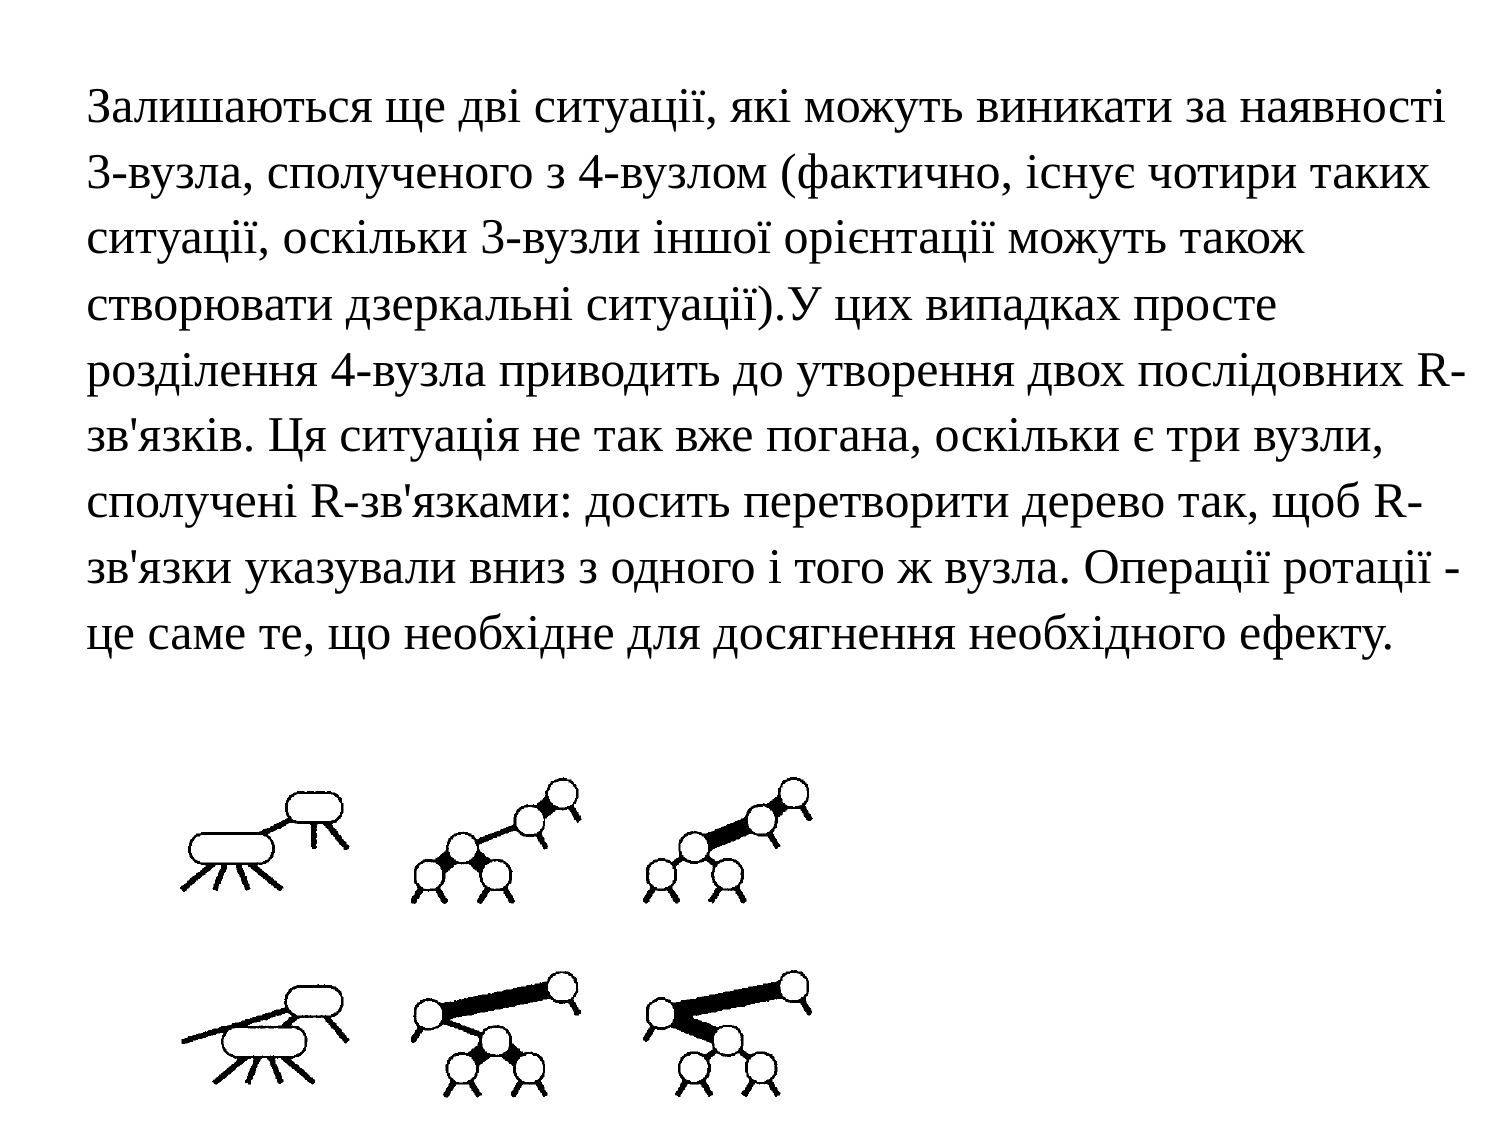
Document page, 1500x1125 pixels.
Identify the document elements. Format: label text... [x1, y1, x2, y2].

list Залишаються ще дві ситуації, які можуть виникати за наявності 3-вузла, сполученого з 4-вузлом (фактично, існує чотири таких ситуації, оскільки 3-вузли іншої орієнтації можуть також створювати дзеркальні ситуації).У цих випадках просте розділення 4-вузла приводить до утворення двох послідовних R-зв'язків. Ця ситуація не так вже погана, оскільки є три вузли, сполучені R-зв'язками: досить перетворити дерево так, щоб R-зв'язки указували вниз з одного і того ж вузла. Операції ротації - це саме те, що необхідне для досягнення необхідного ефекту. [0, 58, 1500, 752]
picture [159, 767, 862, 1121]
